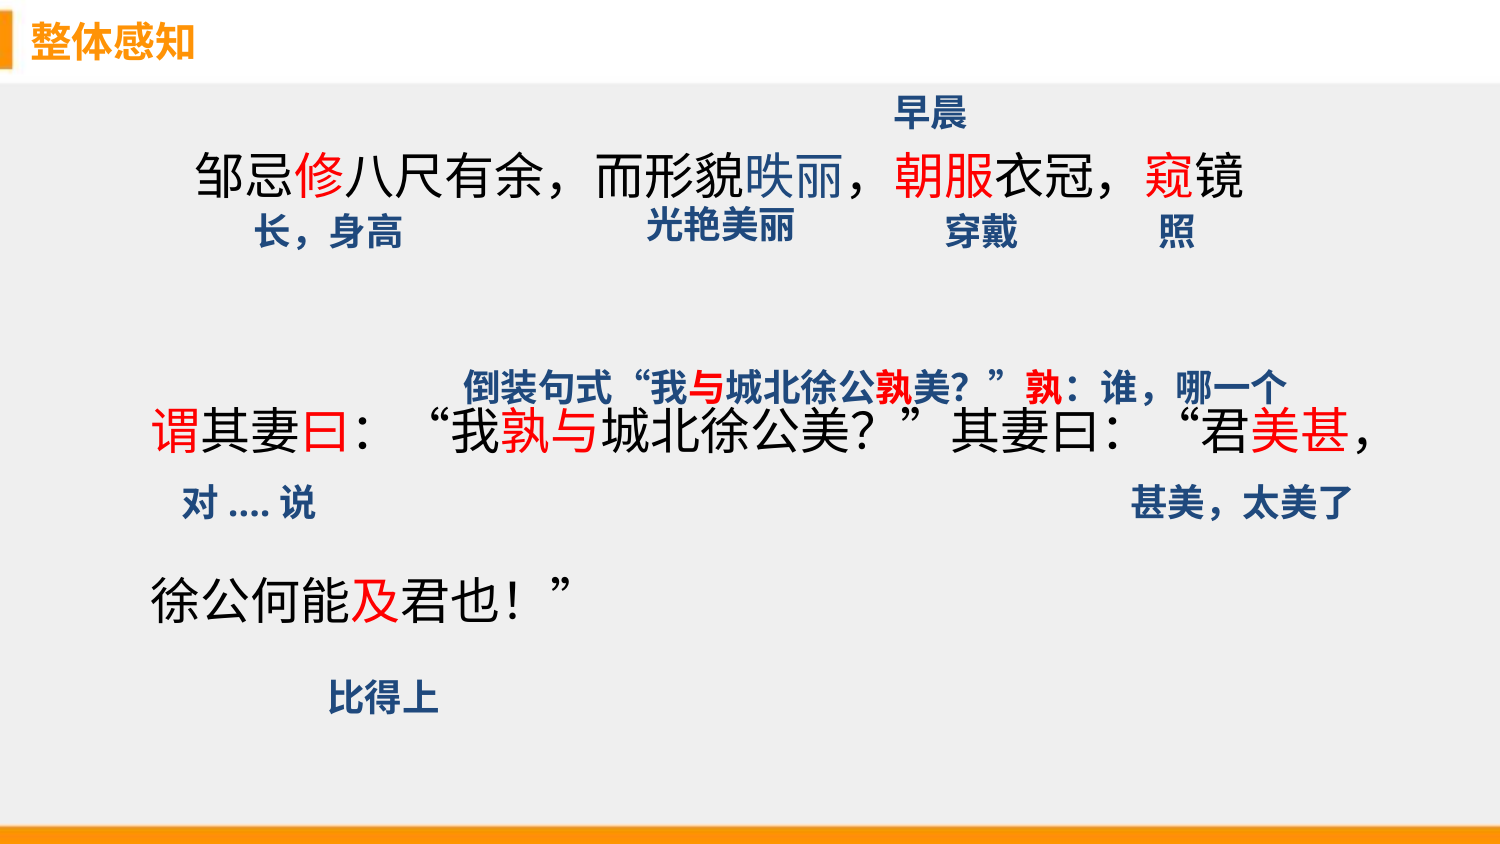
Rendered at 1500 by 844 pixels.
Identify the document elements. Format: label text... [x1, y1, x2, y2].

text_box 邹忌修八尺有余，而形貌昳丽，朝服衣冠，窥镜 谓其妻曰：“我孰与城北徐公美？”其妻曰：“君美甚， 徐公何能及君也！” [136, 137, 1416, 637]
picture [0, 0, 1500, 844]
text_box 穿戴 [929, 200, 1116, 261]
text_box 光艳美丽 [631, 193, 818, 254]
text_box 长，身高 [238, 200, 425, 261]
text_box 整体感知 [15, 0, 239, 82]
text_box 甚美，太美了 [1115, 471, 1445, 531]
text_box 照 [1143, 200, 1241, 261]
text_box 对....说 [166, 471, 353, 531]
text_box 比得上 [312, 667, 499, 727]
text_box 倒装句式“我与城北徐公孰美？”孰：谁，哪一个 [448, 356, 1339, 417]
text_box 早晨 [878, 81, 1065, 142]
